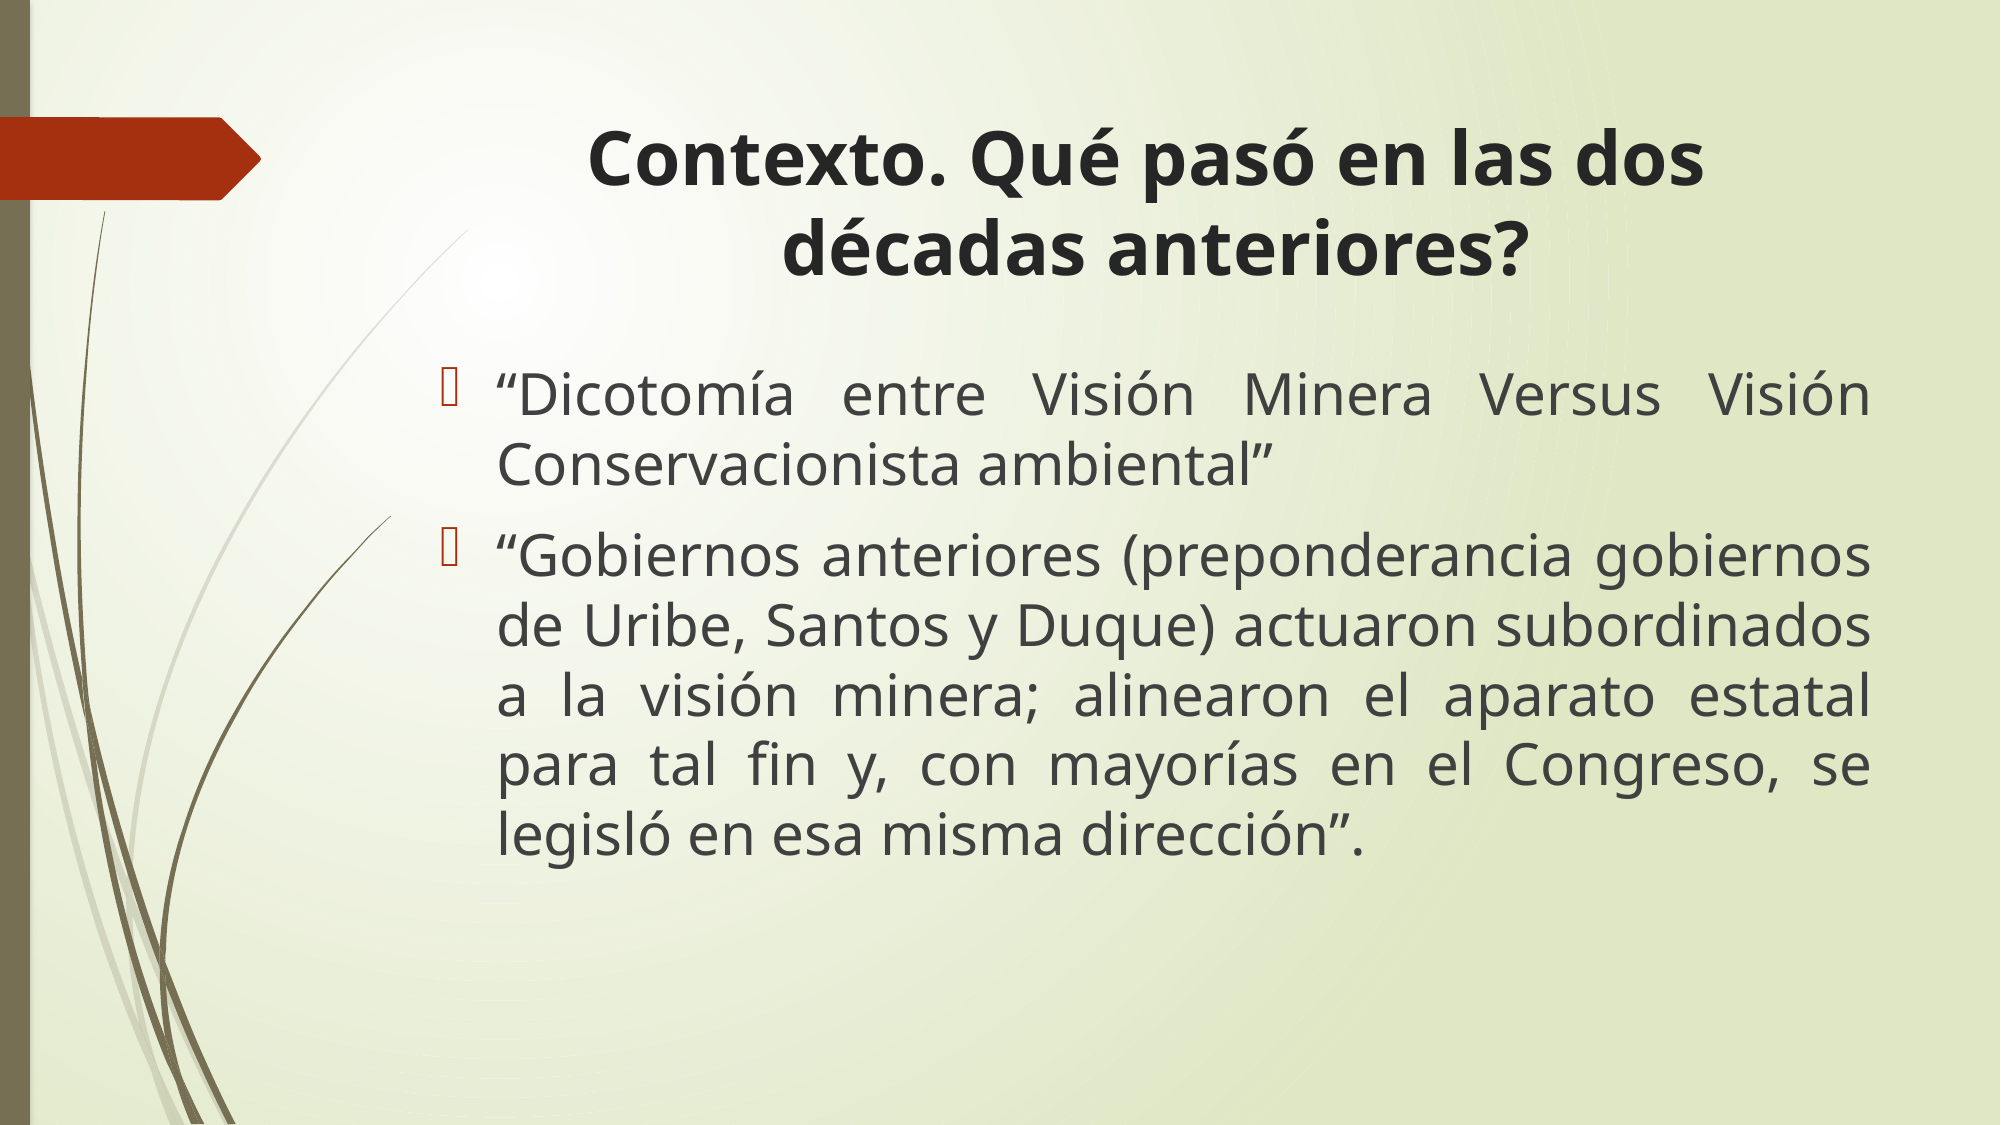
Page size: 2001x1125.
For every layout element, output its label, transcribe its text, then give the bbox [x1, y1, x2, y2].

title Contexto. Qué pasó en las dos décadas anteriores? [425, 102, 1888, 313]
list “Dicotomía entre Visión Minera Versus Visión Conservacionista ambiental” “Gobiernos anteriores (preponderancia gobiernos de Uribe, Santos y Duque) actuaron subordinados a la visión minera; alinearon el aparato estatal para tal fin y, con mayorías en el Congreso, se legisló en esa misma dirección”. [424, 350, 1888, 970]
